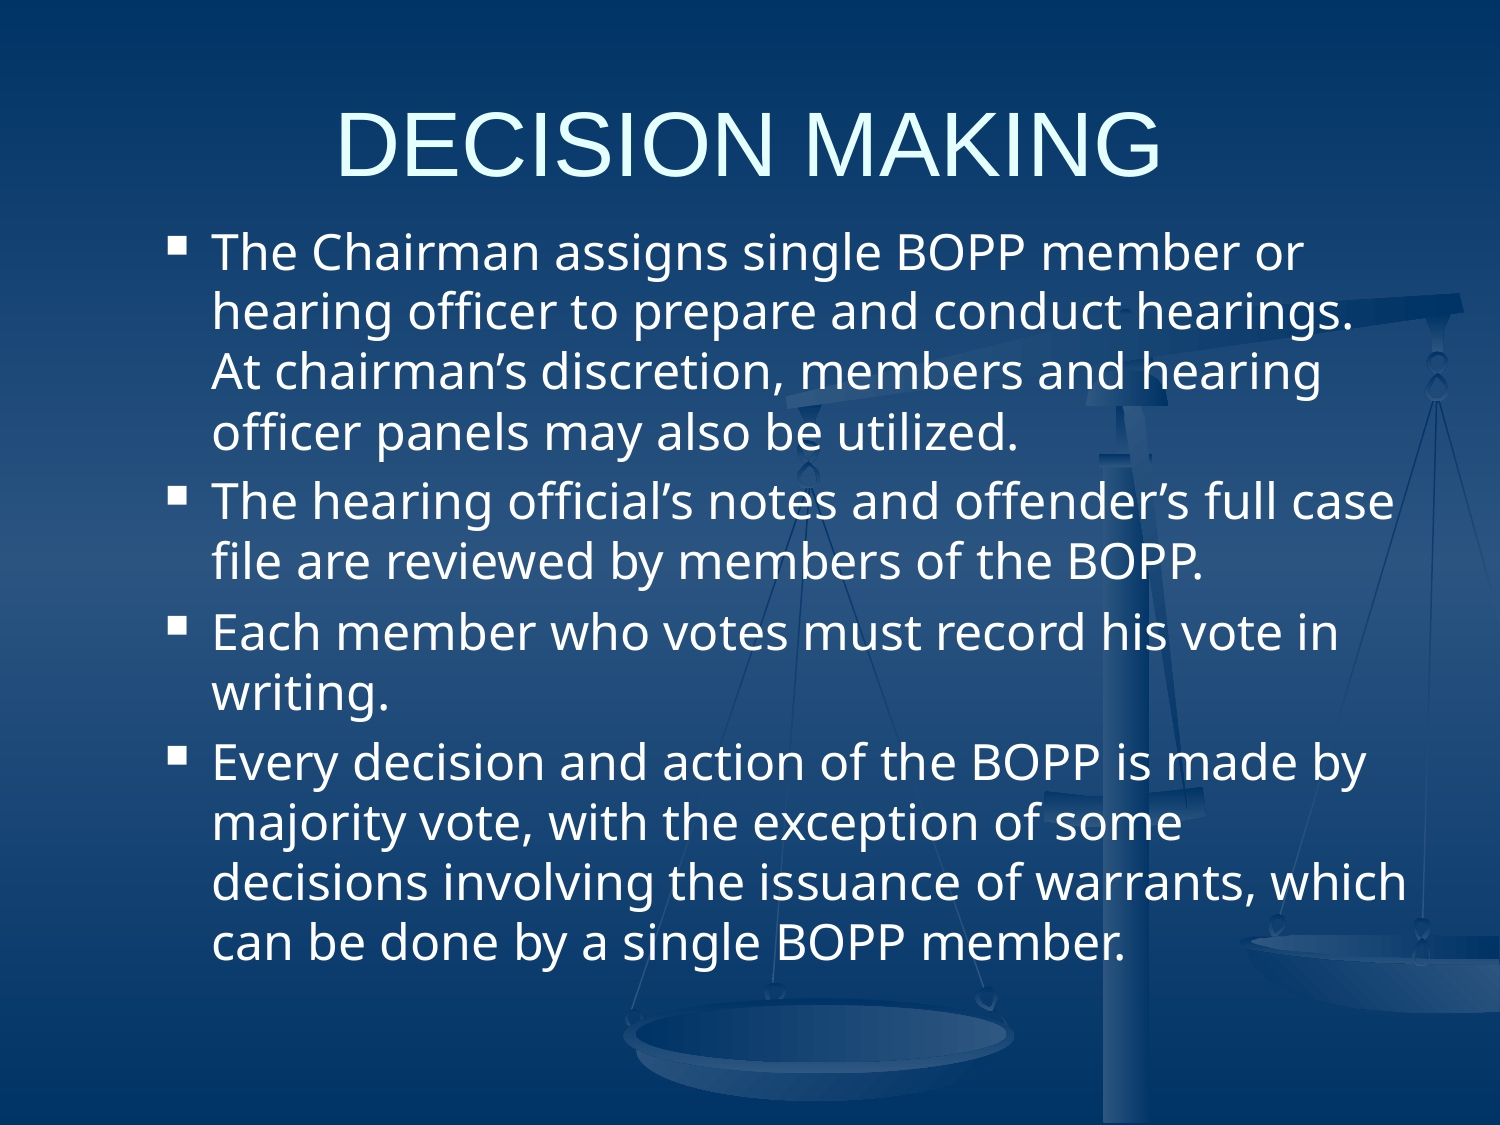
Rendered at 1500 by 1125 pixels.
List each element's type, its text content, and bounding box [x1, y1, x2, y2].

list The Chairman assigns single BOPP member or hearing officer to prepare and conduct hearings. At chairman’s discretion, members and hearing officer panels may also be utilized. The hearing official’s notes and offender’s full case file are reviewed by members of the BOPP. Each member who votes must record his vote in writing. Every decision and action of the BOPP is made by majority vote, with the exception of some decisions involving the issuance of warrants, which can be done by a single BOPP member. [74, 212, 1426, 1088]
title DECISION MAKING [74, 45, 1426, 212]
